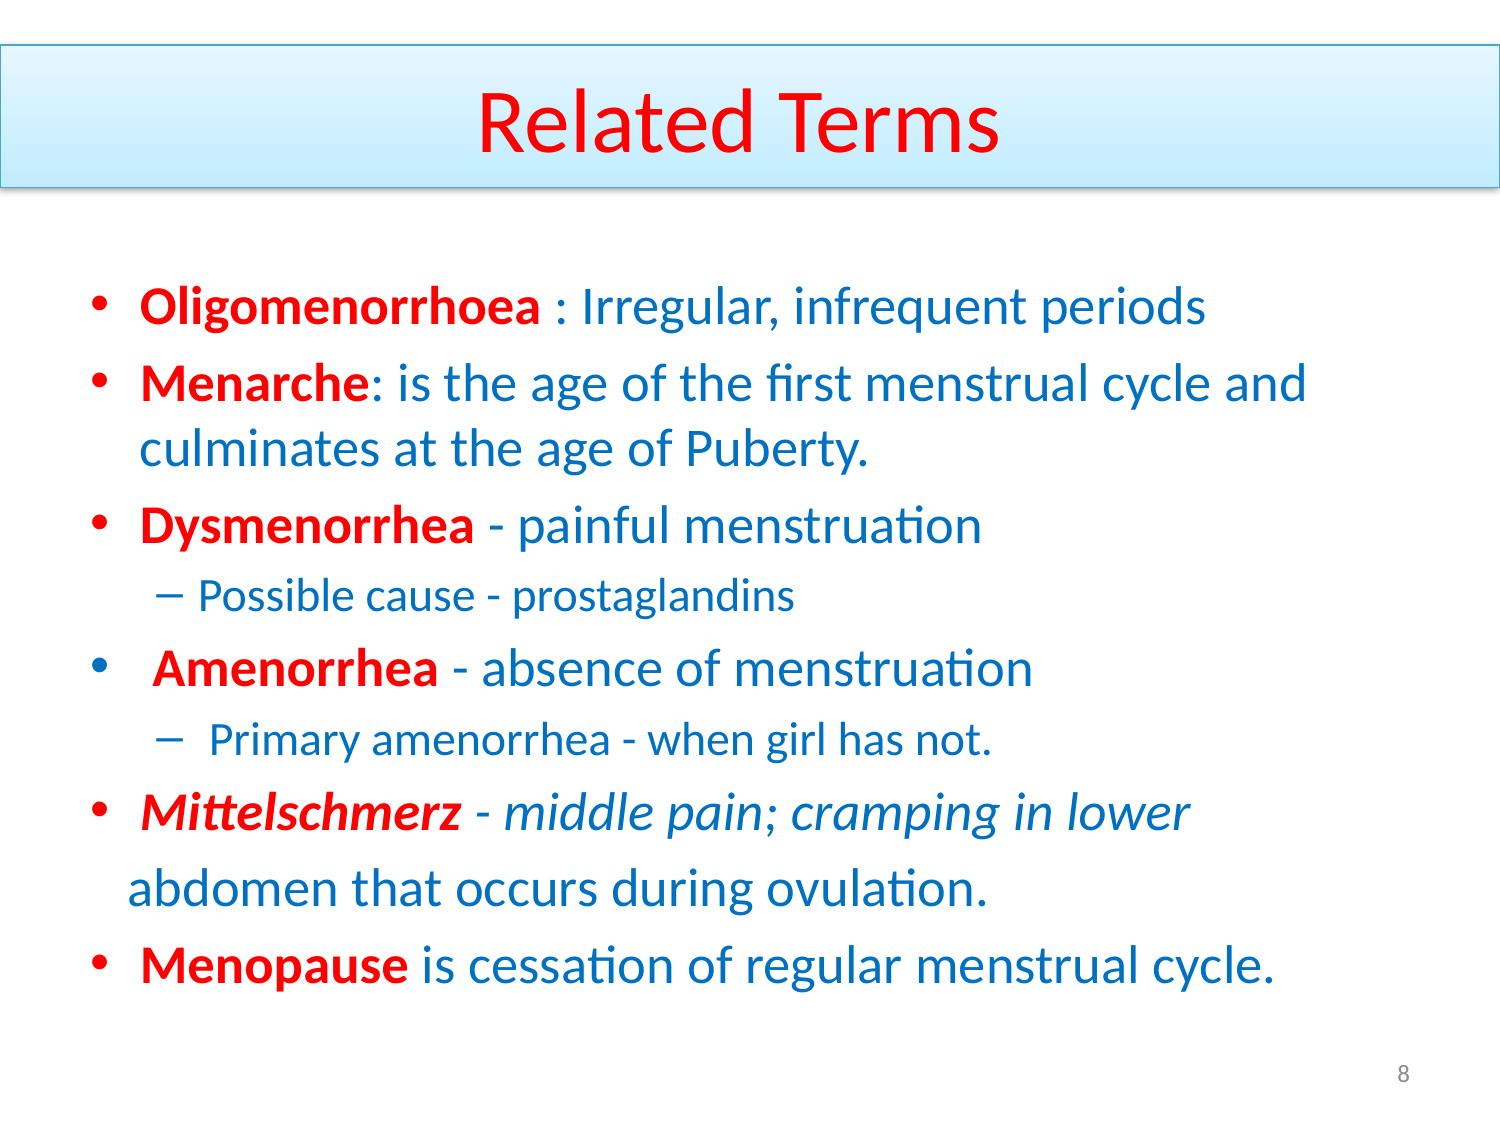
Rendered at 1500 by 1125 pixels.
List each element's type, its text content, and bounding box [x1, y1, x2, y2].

list Oligomenorrhoea : Irregular, infrequent periods Menarche: is the age of the first menstrual cycle and culminates at the age of Puberty. Dysmenorrhea - painful menstruation Possible cause - prostaglandins Amenorrhea - absence of menstruation Primary amenorrhea - when girl has not. Mittelschmerz - middle pain; cramping in lower abdomen that occurs during ovulation. Menopause is cessation of regular menstrual cycle. [75, 262, 1463, 1005]
slide_number 8 [1074, 1042, 1425, 1103]
title Related Terms [0, 44, 1500, 188]
